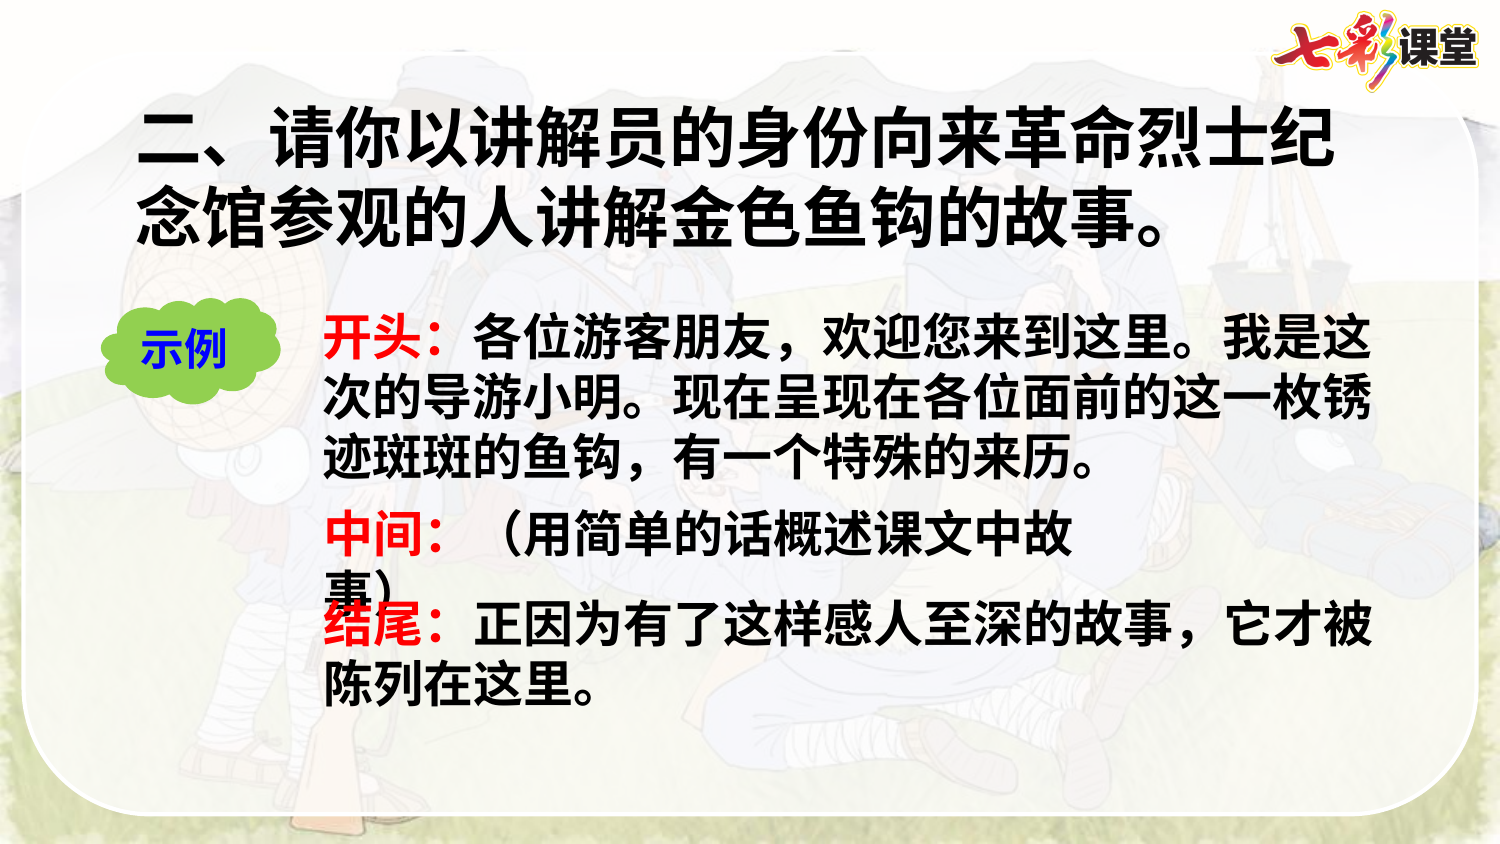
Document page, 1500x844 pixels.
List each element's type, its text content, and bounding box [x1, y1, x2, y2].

picture [0, 0, 1500, 844]
text_box 示例 [98, 295, 283, 407]
text_box 中间：（用简单的话概述课文中故事） [312, 496, 1174, 587]
text_box 结尾：正因为有了这样感人至深的故事，它才被陈列在这里。 [312, 587, 1388, 719]
text_box 开头：各位游客朋友，欢迎您来到这里。我是这次的导游小明。现在呈现在各位面前的这一枚锈迹斑斑的鱼钩，有一个特殊的来历。 [311, 299, 1412, 492]
text_box 二、请你以讲解员的身份向来革命烈士纪念馆参观的人讲解金色鱼钩的故事。 [123, 89, 1388, 261]
